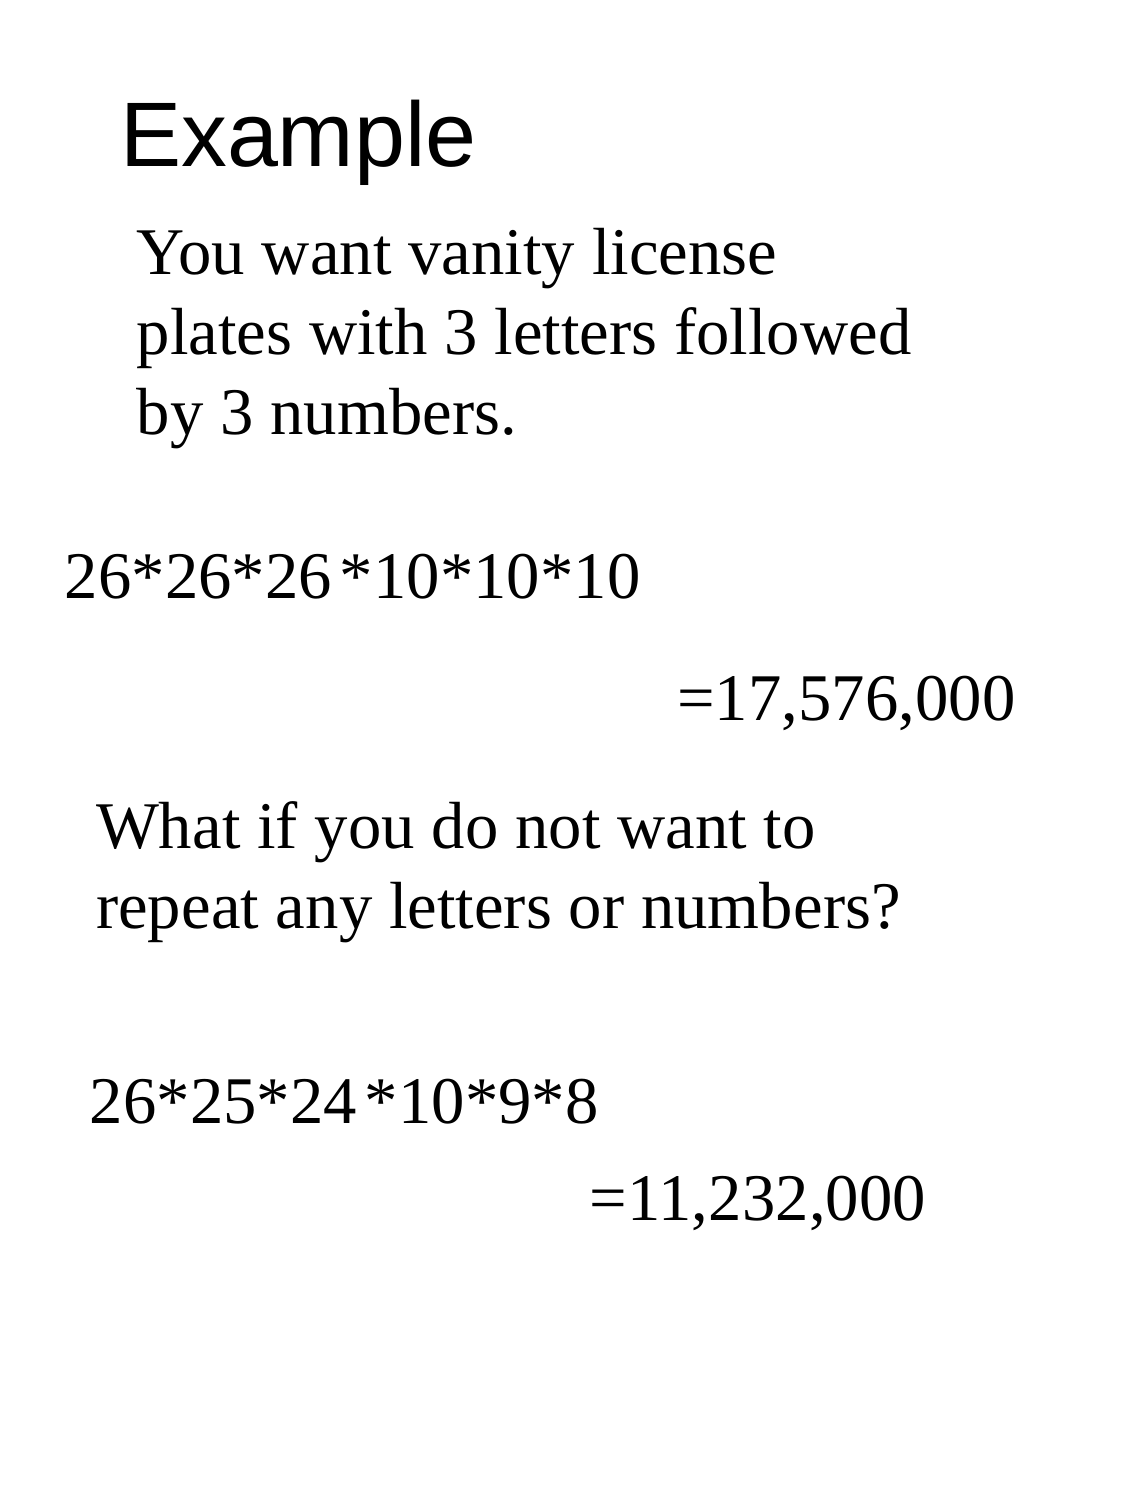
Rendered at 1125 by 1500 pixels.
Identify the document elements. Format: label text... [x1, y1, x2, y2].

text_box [49, 524, 676, 622]
title Example [56, 60, 541, 200]
text_box You want vanity license plates with 3 letters followed by 3 numbers. [122, 200, 960, 455]
text_box =17,576,000 [662, 645, 1100, 741]
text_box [74, 1049, 701, 1147]
text_box What if you do not want to repeat any letters or numbers? [81, 774, 919, 950]
text_box =11,232,000 [574, 1145, 1013, 1241]
